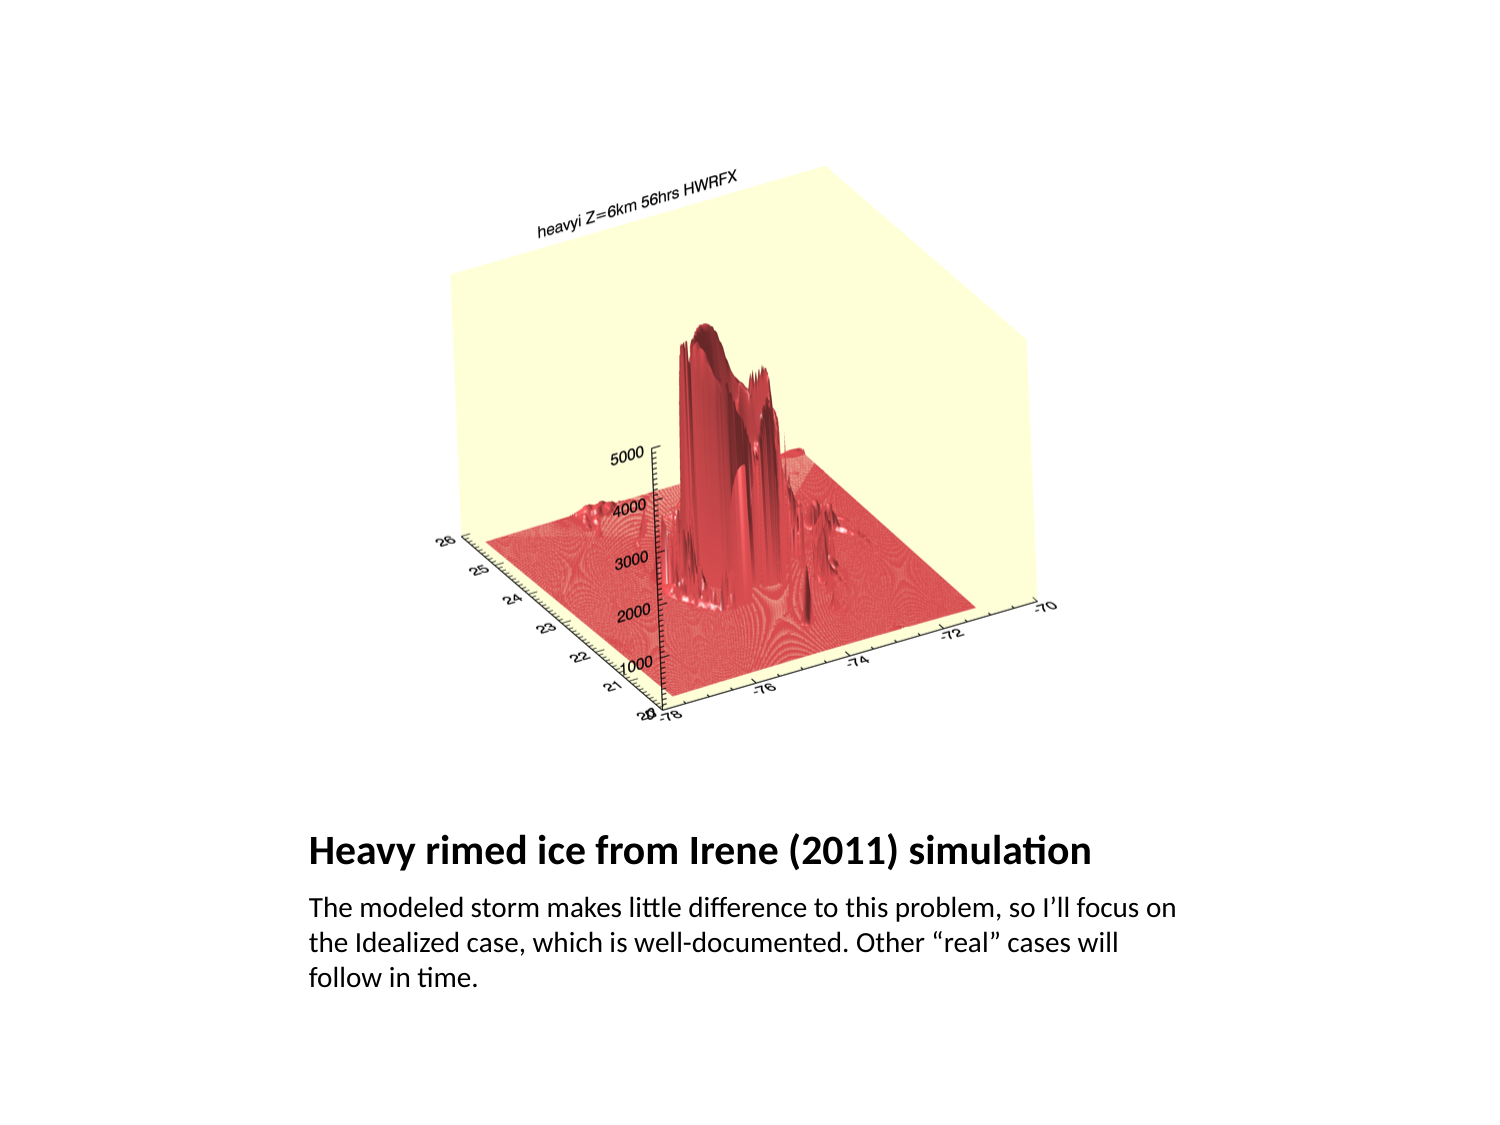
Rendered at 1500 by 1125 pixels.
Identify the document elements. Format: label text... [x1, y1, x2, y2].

picture [293, 100, 1195, 776]
title Heavy rimed ice from Irene (2011) simulation [294, 787, 1194, 880]
list The modeled storm makes little difference to this problem, so I’ll focus on the Idealized case, which is well-documented. Other “real” cases will follow in time. [294, 880, 1194, 1013]
